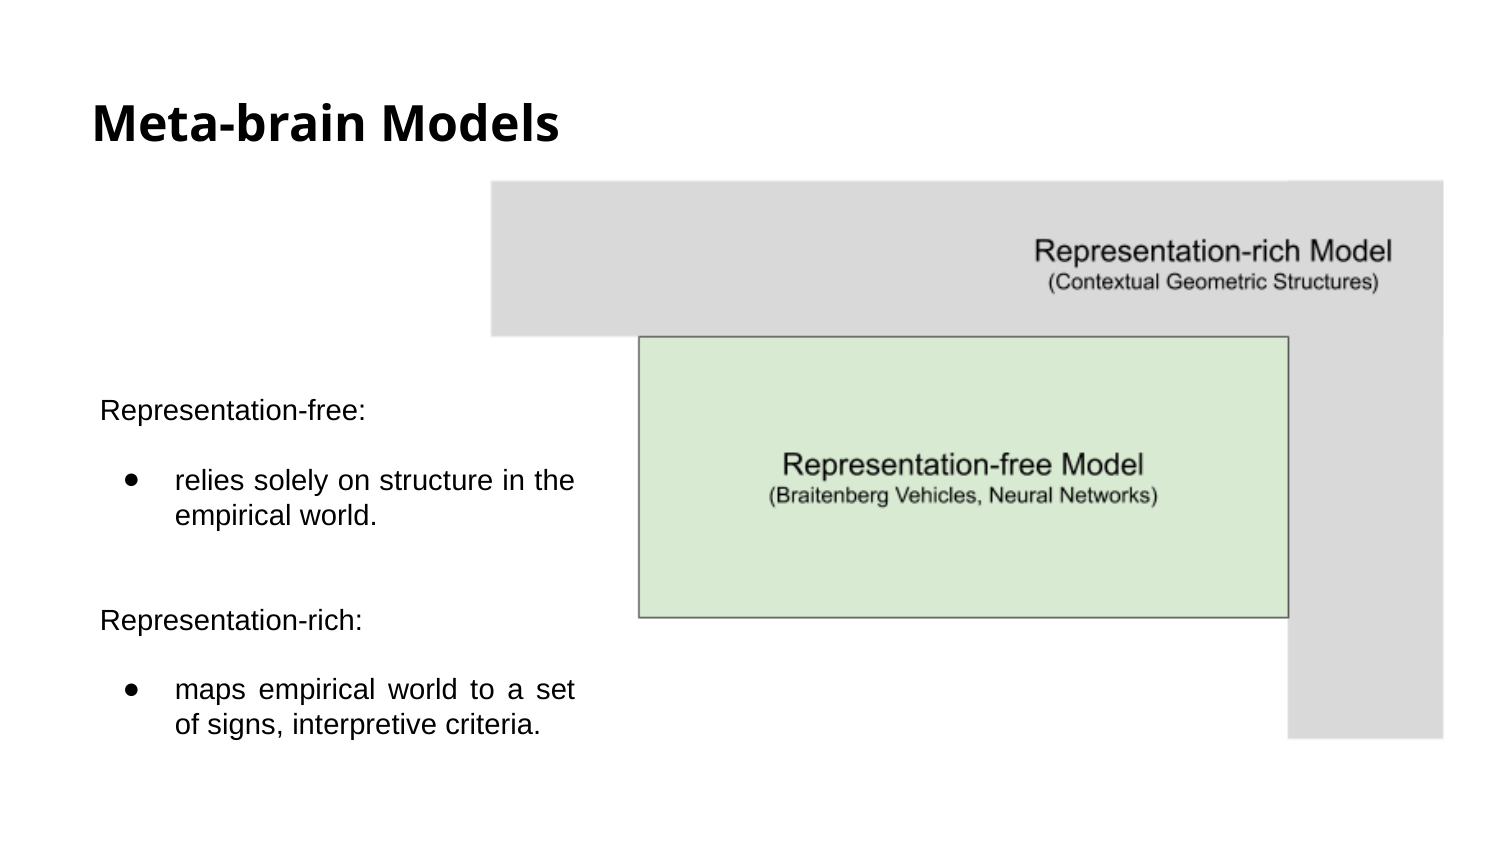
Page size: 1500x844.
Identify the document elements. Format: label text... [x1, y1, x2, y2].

text_box Meta-brain Models [76, 67, 649, 173]
text_box Representation-free: relies solely on structure in the empirical world. Representation-rich: maps empirical world to a set of signs, interpretive criteria. [84, 376, 591, 762]
picture [481, 172, 1453, 747]
